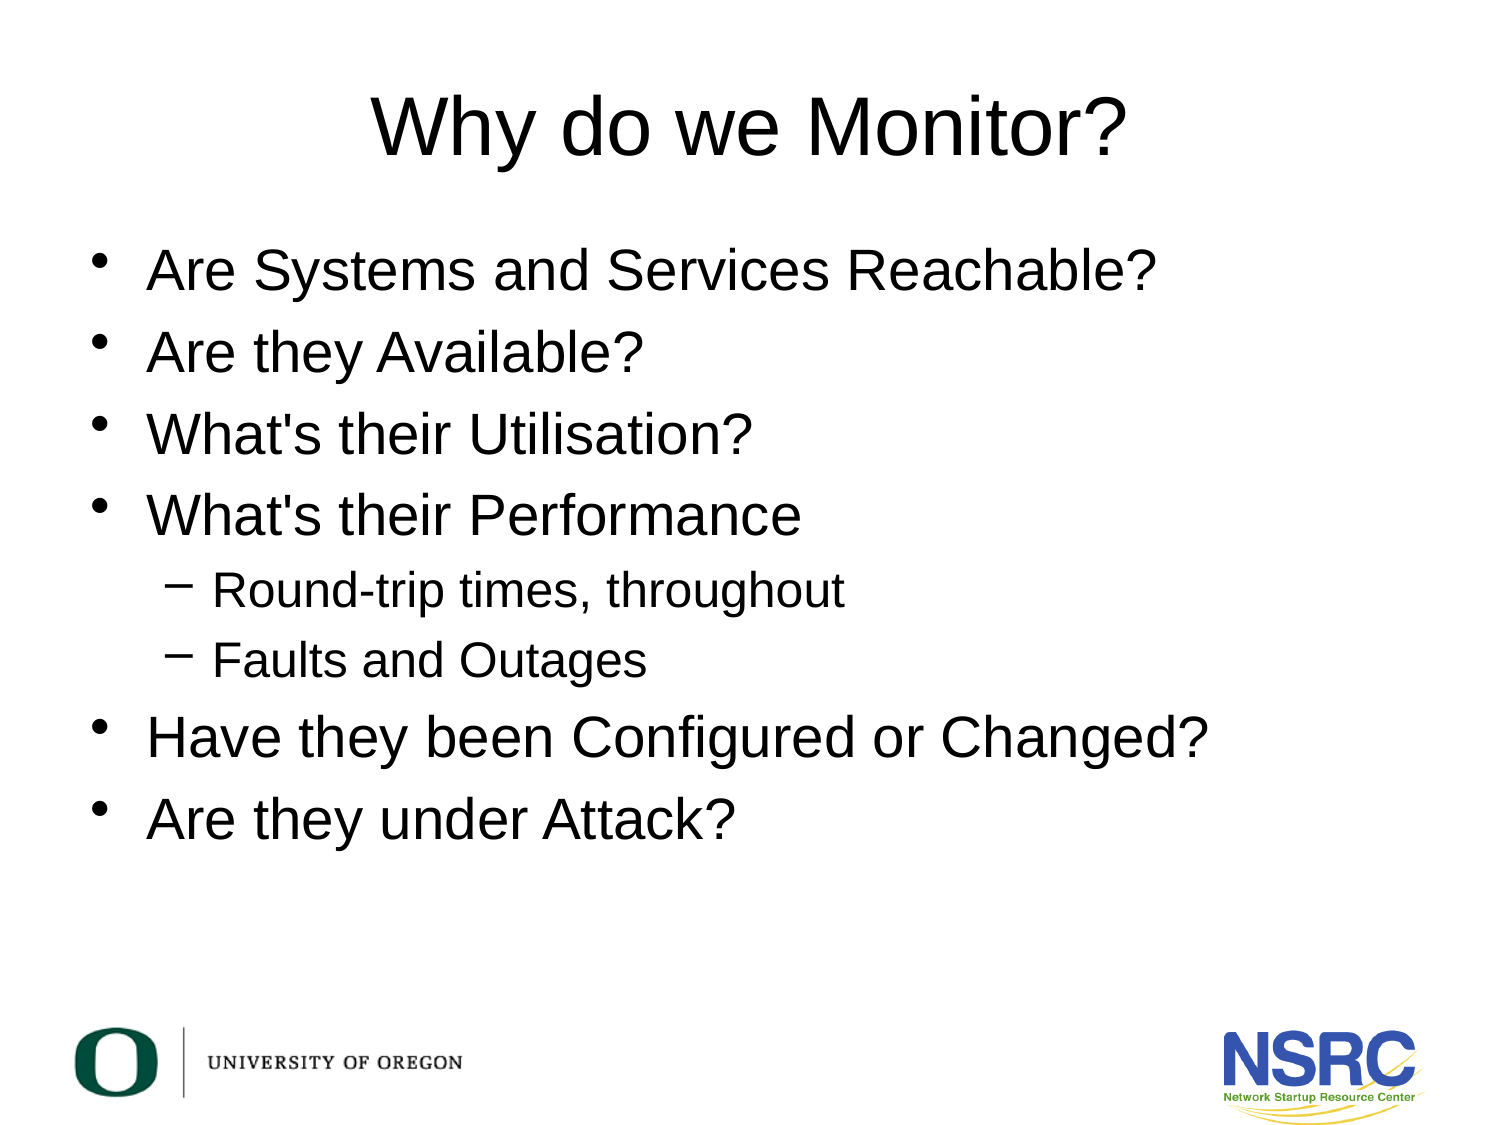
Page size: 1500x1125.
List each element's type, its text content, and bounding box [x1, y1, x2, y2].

list Are Systems and Services Reachable? Are they Available? What's their Utilisation? What's their Performance Round-trip times, throughout Faults and Outages Have they been Configured or Changed? Are they under Attack? [75, 224, 1425, 963]
picture [62, 1024, 475, 1101]
picture [1224, 1030, 1425, 1125]
title Why do we Monitor? [75, 45, 1425, 200]
